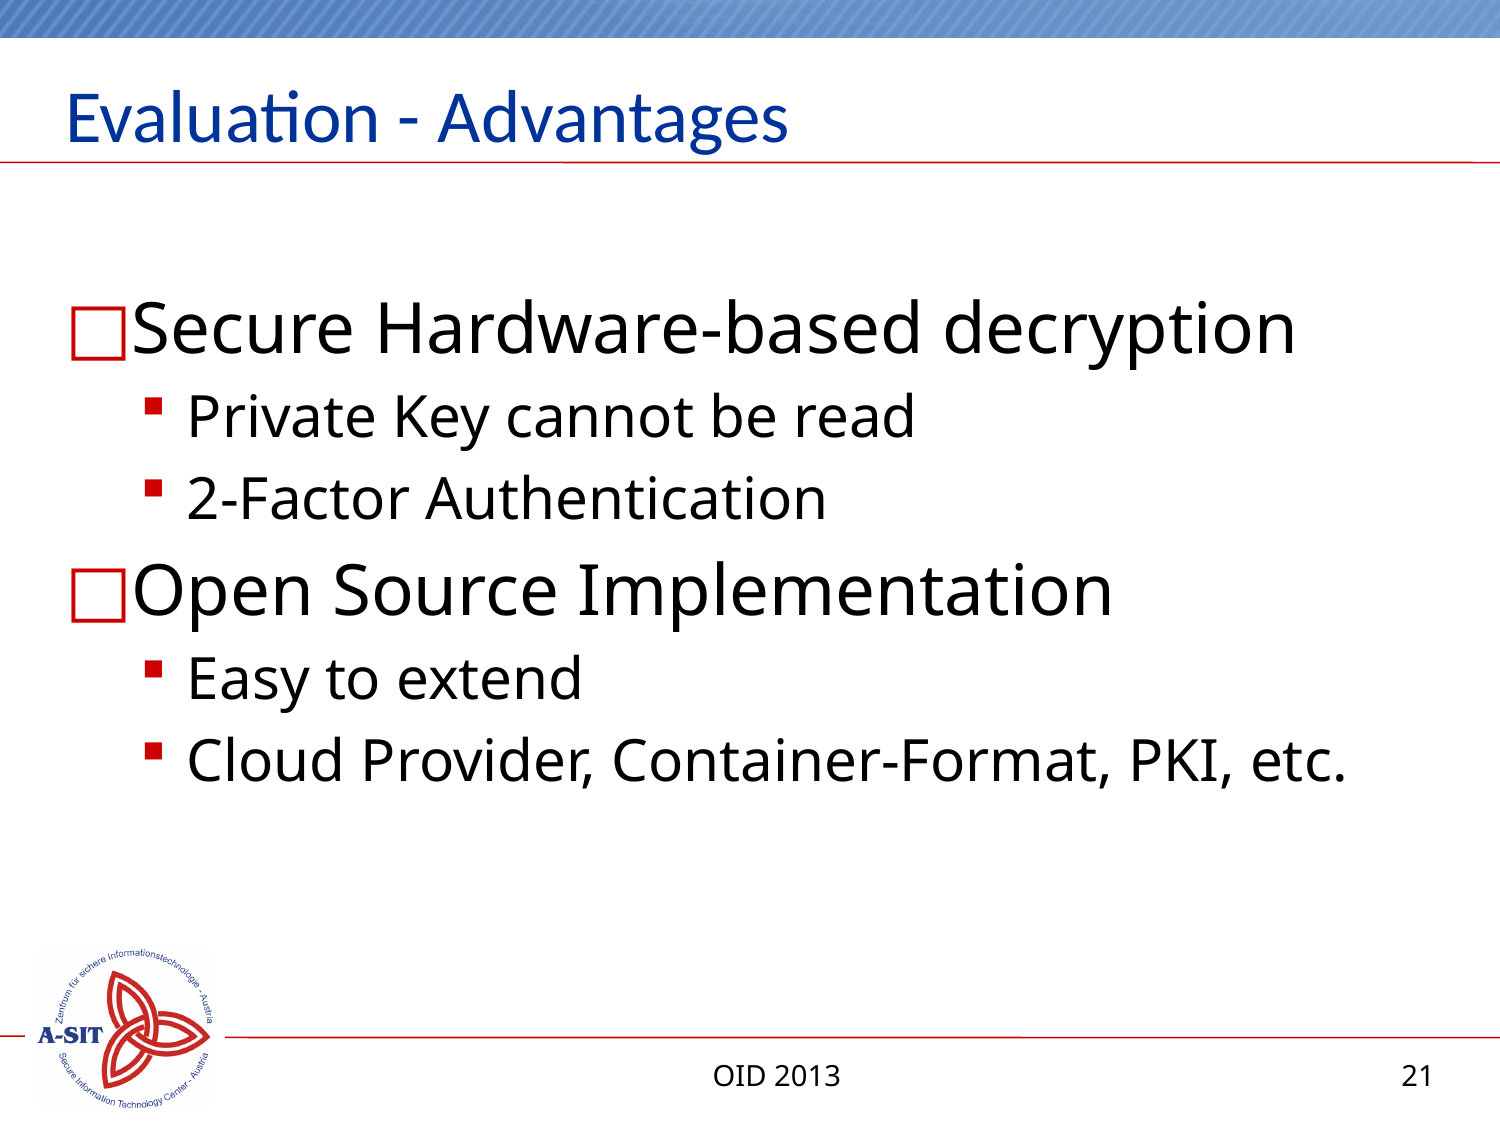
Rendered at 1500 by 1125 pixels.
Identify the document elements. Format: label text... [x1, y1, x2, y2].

picture [37, 949, 213, 1108]
title Evaluation - Advantages [50, 50, 1450, 175]
footer OID 2013 [225, 1050, 1329, 1125]
picture [0, 0, 1500, 38]
slide_number 21 [1340, 1050, 1450, 1125]
list Secure Hardware-based decryption Private Key cannot be read 2-Factor Authentication Open Source Implementation Easy to extend Cloud Provider, Container-Format, PKI, etc. [50, 275, 1450, 950]
